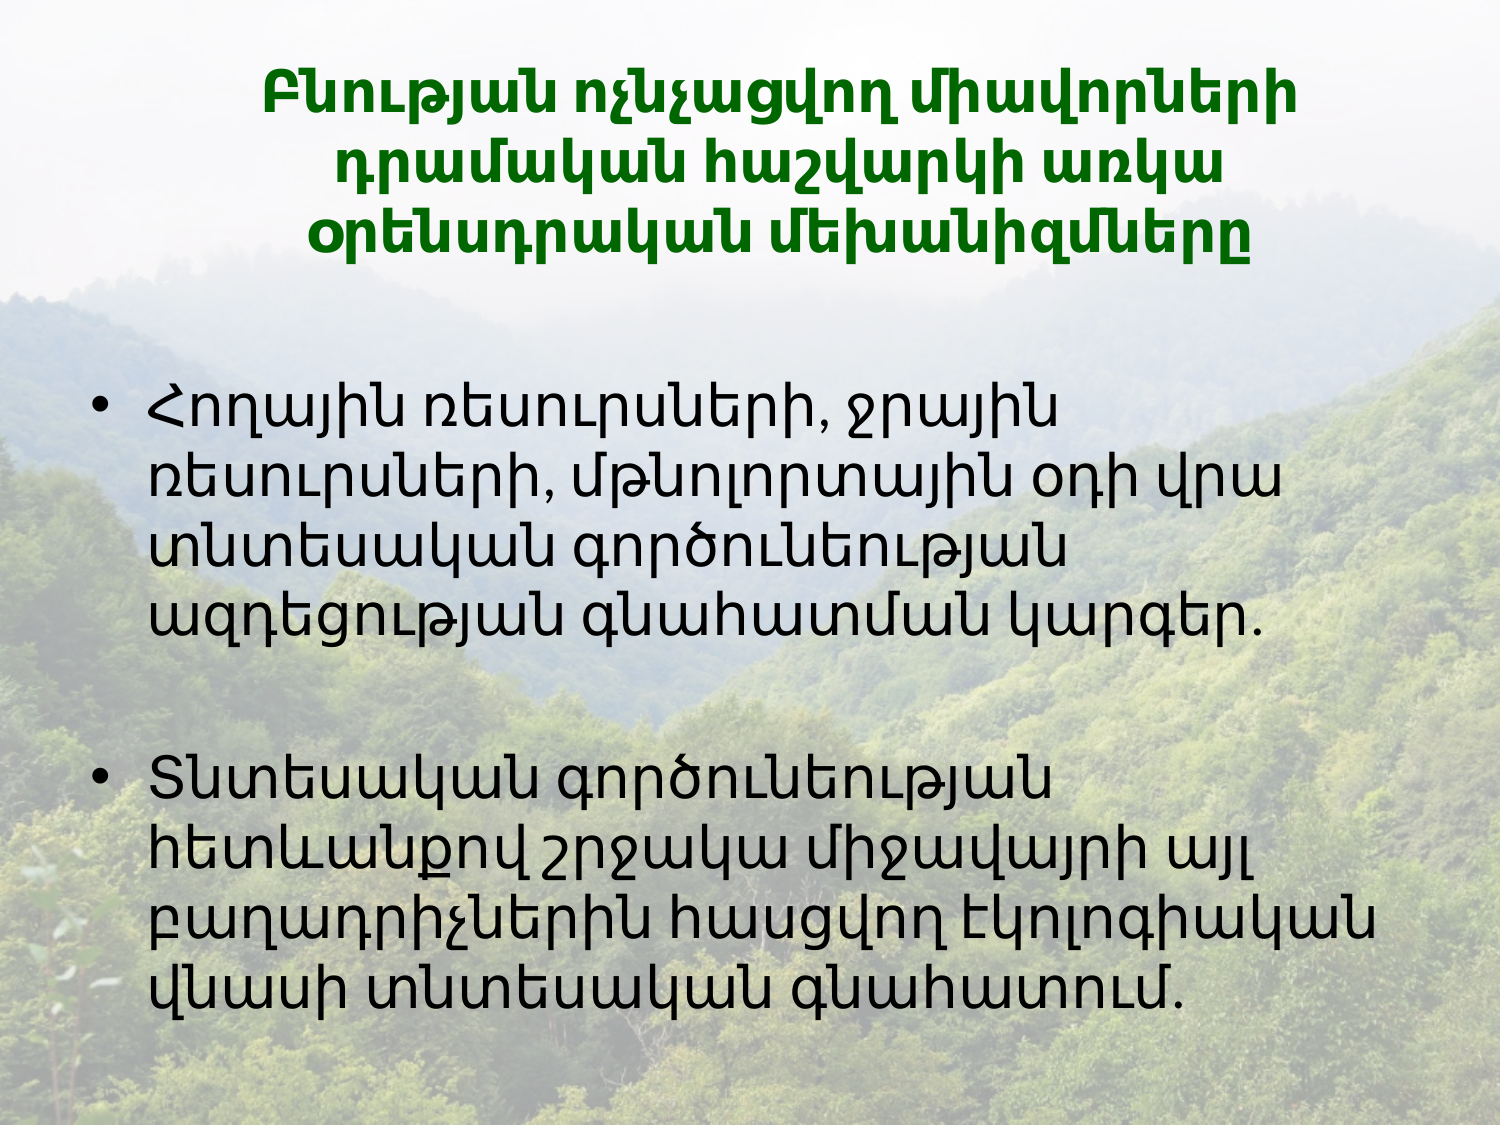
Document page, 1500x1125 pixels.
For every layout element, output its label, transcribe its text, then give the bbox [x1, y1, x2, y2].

list Հողային ռեսուրսների, ջրային ռեսուրսների, մթնոլորտային օդի վրա տնտեսական գործունեության ազդեցության գնահատման կարգեր. Տնտեսական գործունեության հետևանքով շրջակա միջավայրի այլ բաղադրիչներին հասցվող էկոլոգիական վնասի տնտեսական գնահատում. [75, 278, 1447, 1035]
title Բնության ոչնչացվող միավորների դրամական հաշվարկի առկա օրենսդրական մեխանիզմները [135, 45, 1425, 268]
